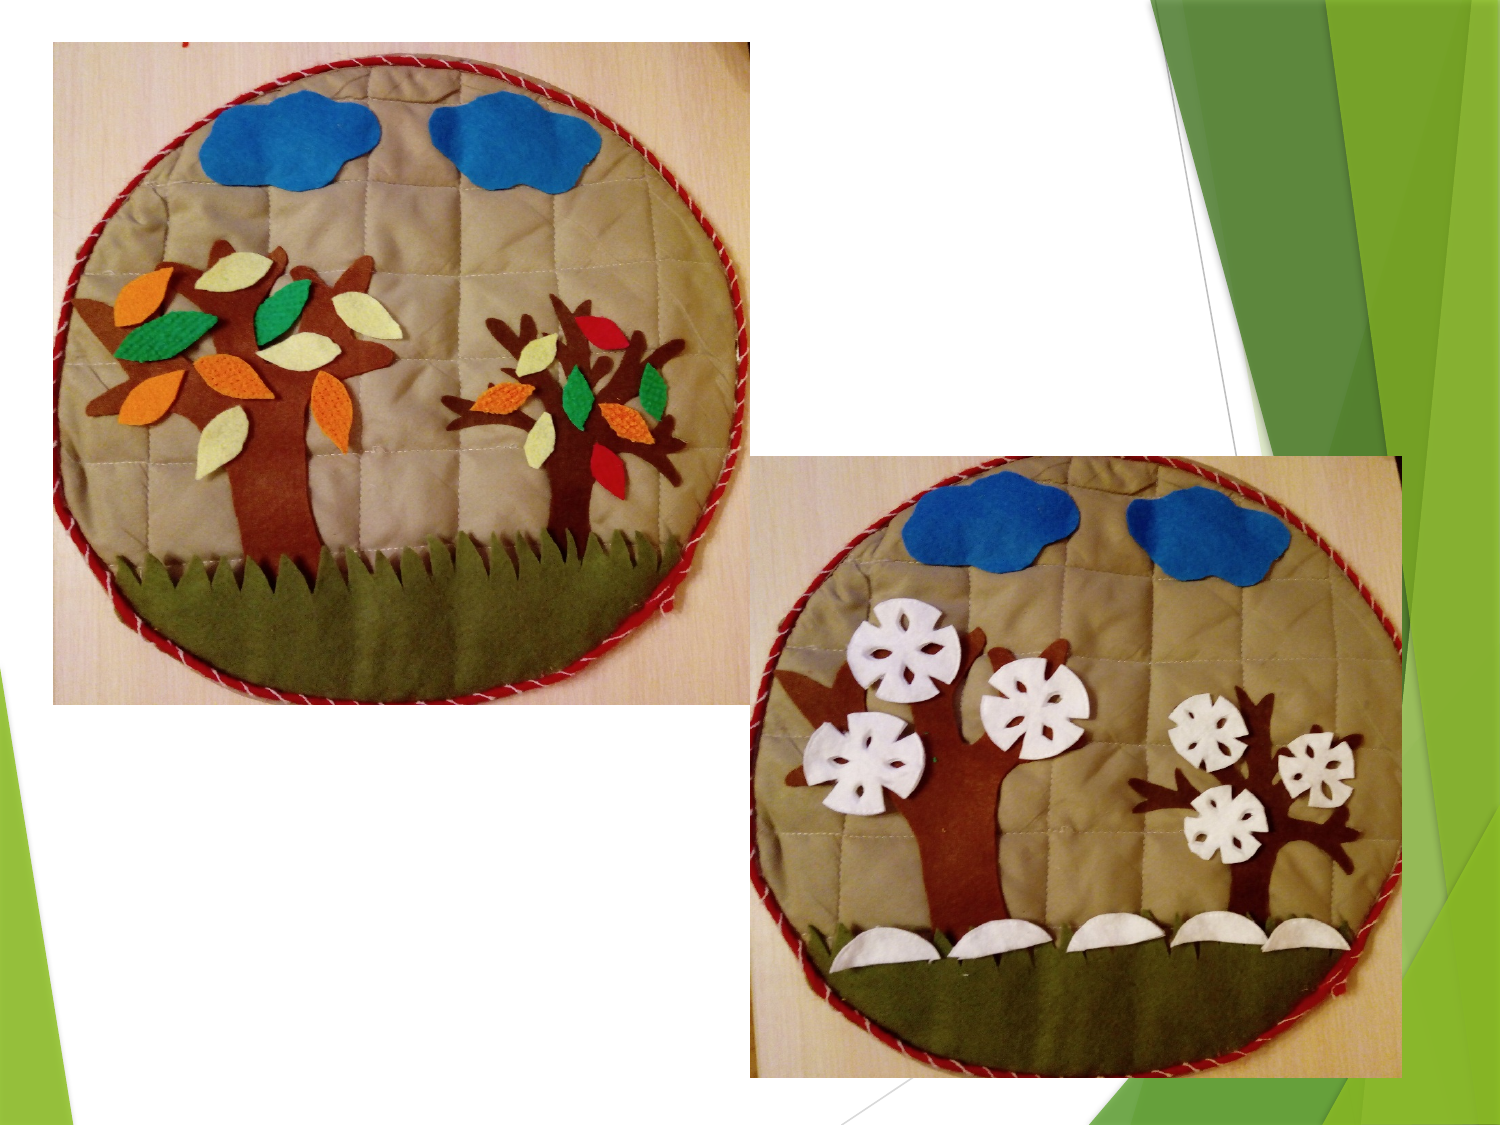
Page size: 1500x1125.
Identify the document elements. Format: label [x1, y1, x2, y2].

picture [52, 42, 1402, 1078]
